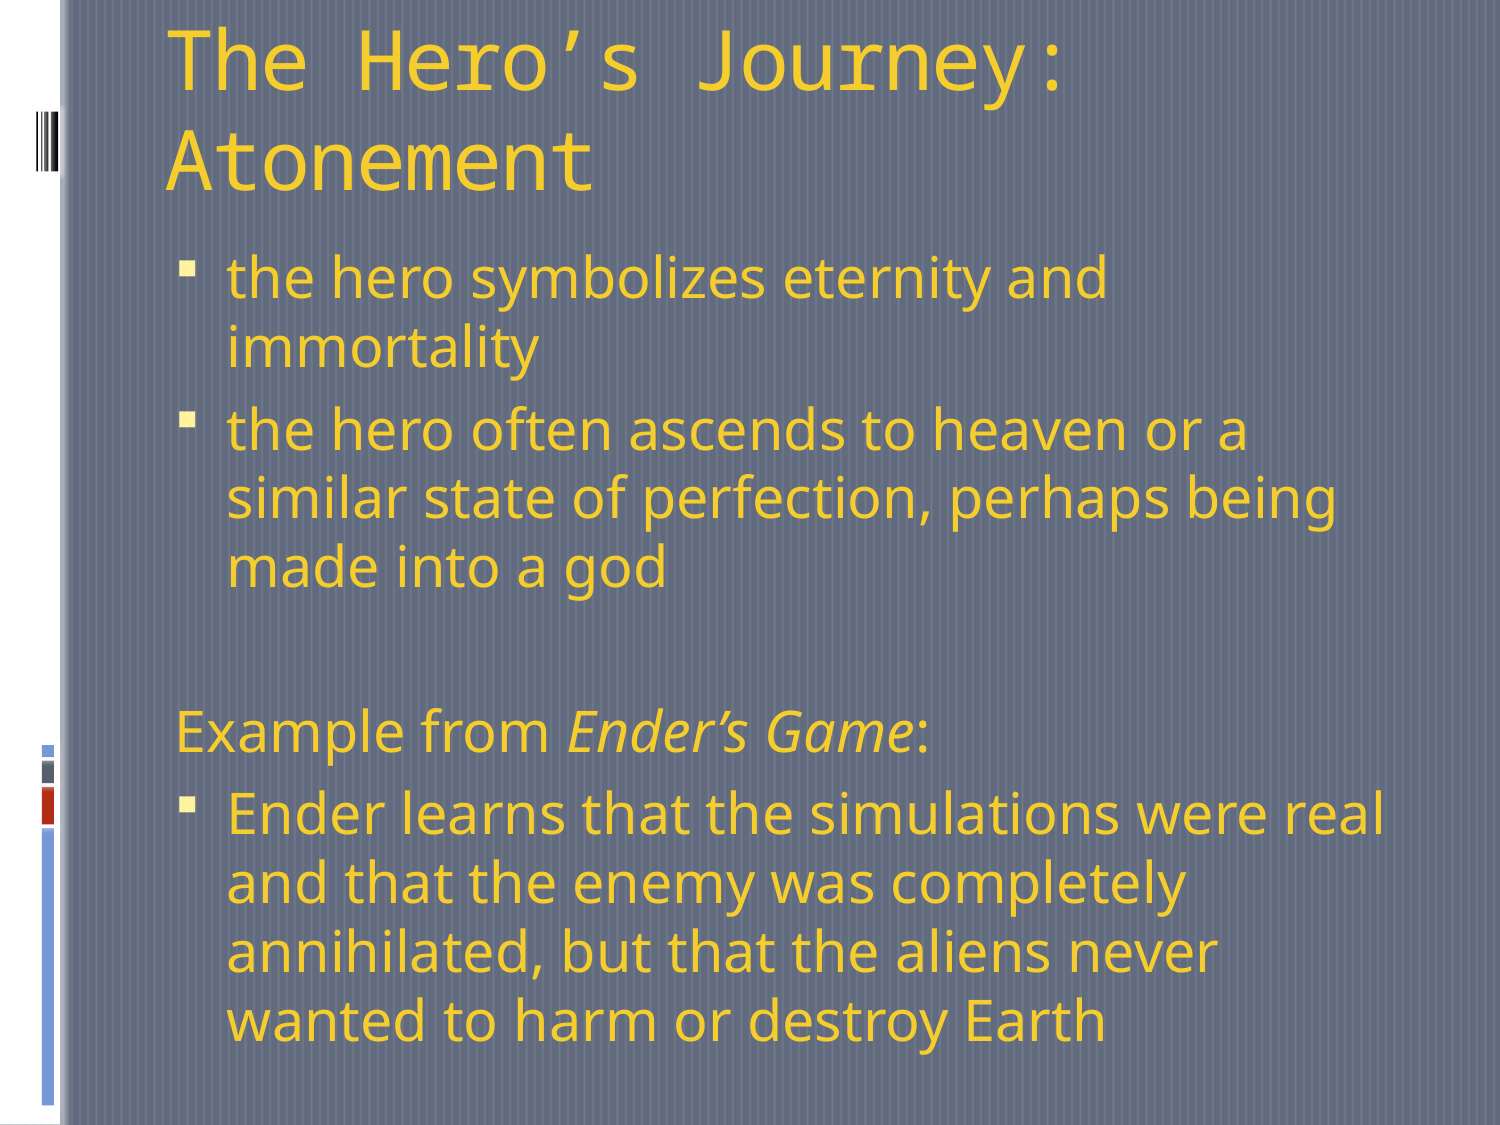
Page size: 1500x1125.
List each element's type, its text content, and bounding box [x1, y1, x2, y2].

title The Hero’s Journey: Atonement [150, 0, 1425, 233]
list the hero symbolizes eternity and immortality the hero often ascends to heaven or a similar state of perfection, perhaps being made into a god Example from Ender’s Game: Ender learns that the simulations were real and that the enemy was completely annihilated, but that the aliens never wanted to harm or destroy Earth [150, 233, 1425, 1067]
